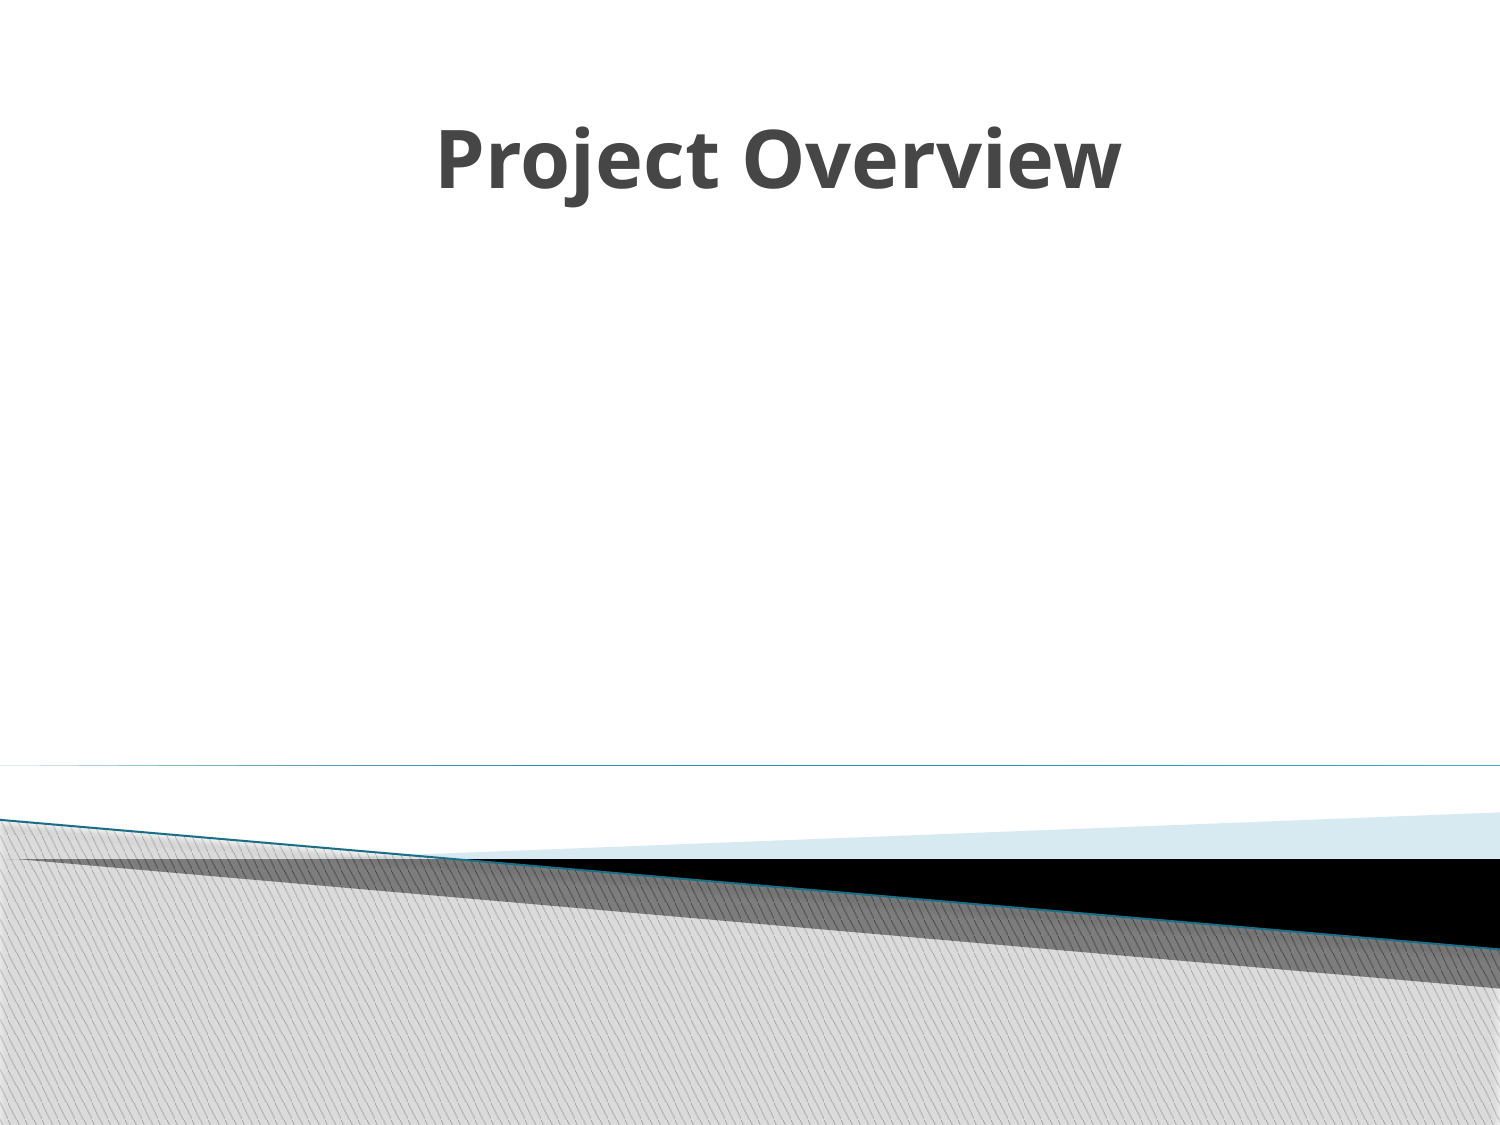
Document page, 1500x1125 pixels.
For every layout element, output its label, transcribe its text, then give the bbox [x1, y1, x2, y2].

picture [5, 859, 1500, 989]
title Project Overview [362, 37, 1138, 213]
